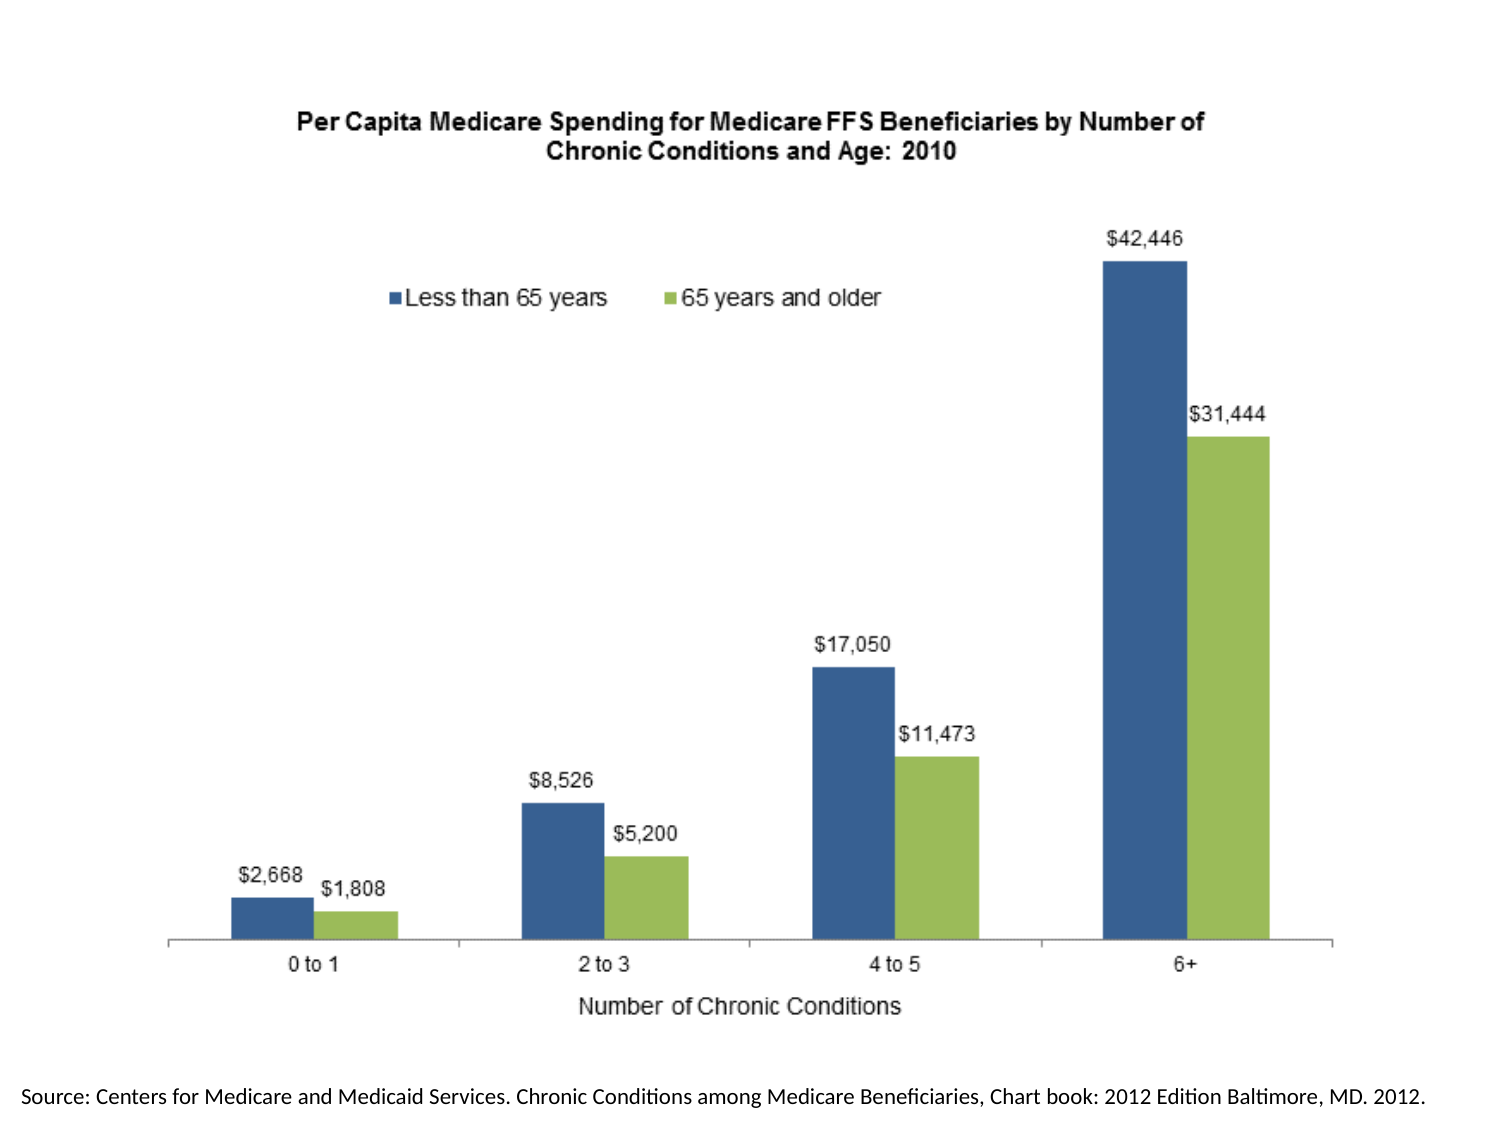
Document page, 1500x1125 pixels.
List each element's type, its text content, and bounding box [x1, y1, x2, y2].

footer Source: Centers for Medicare and Medicaid Services. Chronic Conditions among Medicare Beneficiaries, Chart book: 2012 Edition Baltimore, MD. 2012. [0, 1065, 1450, 1125]
picture [143, 62, 1356, 1039]
